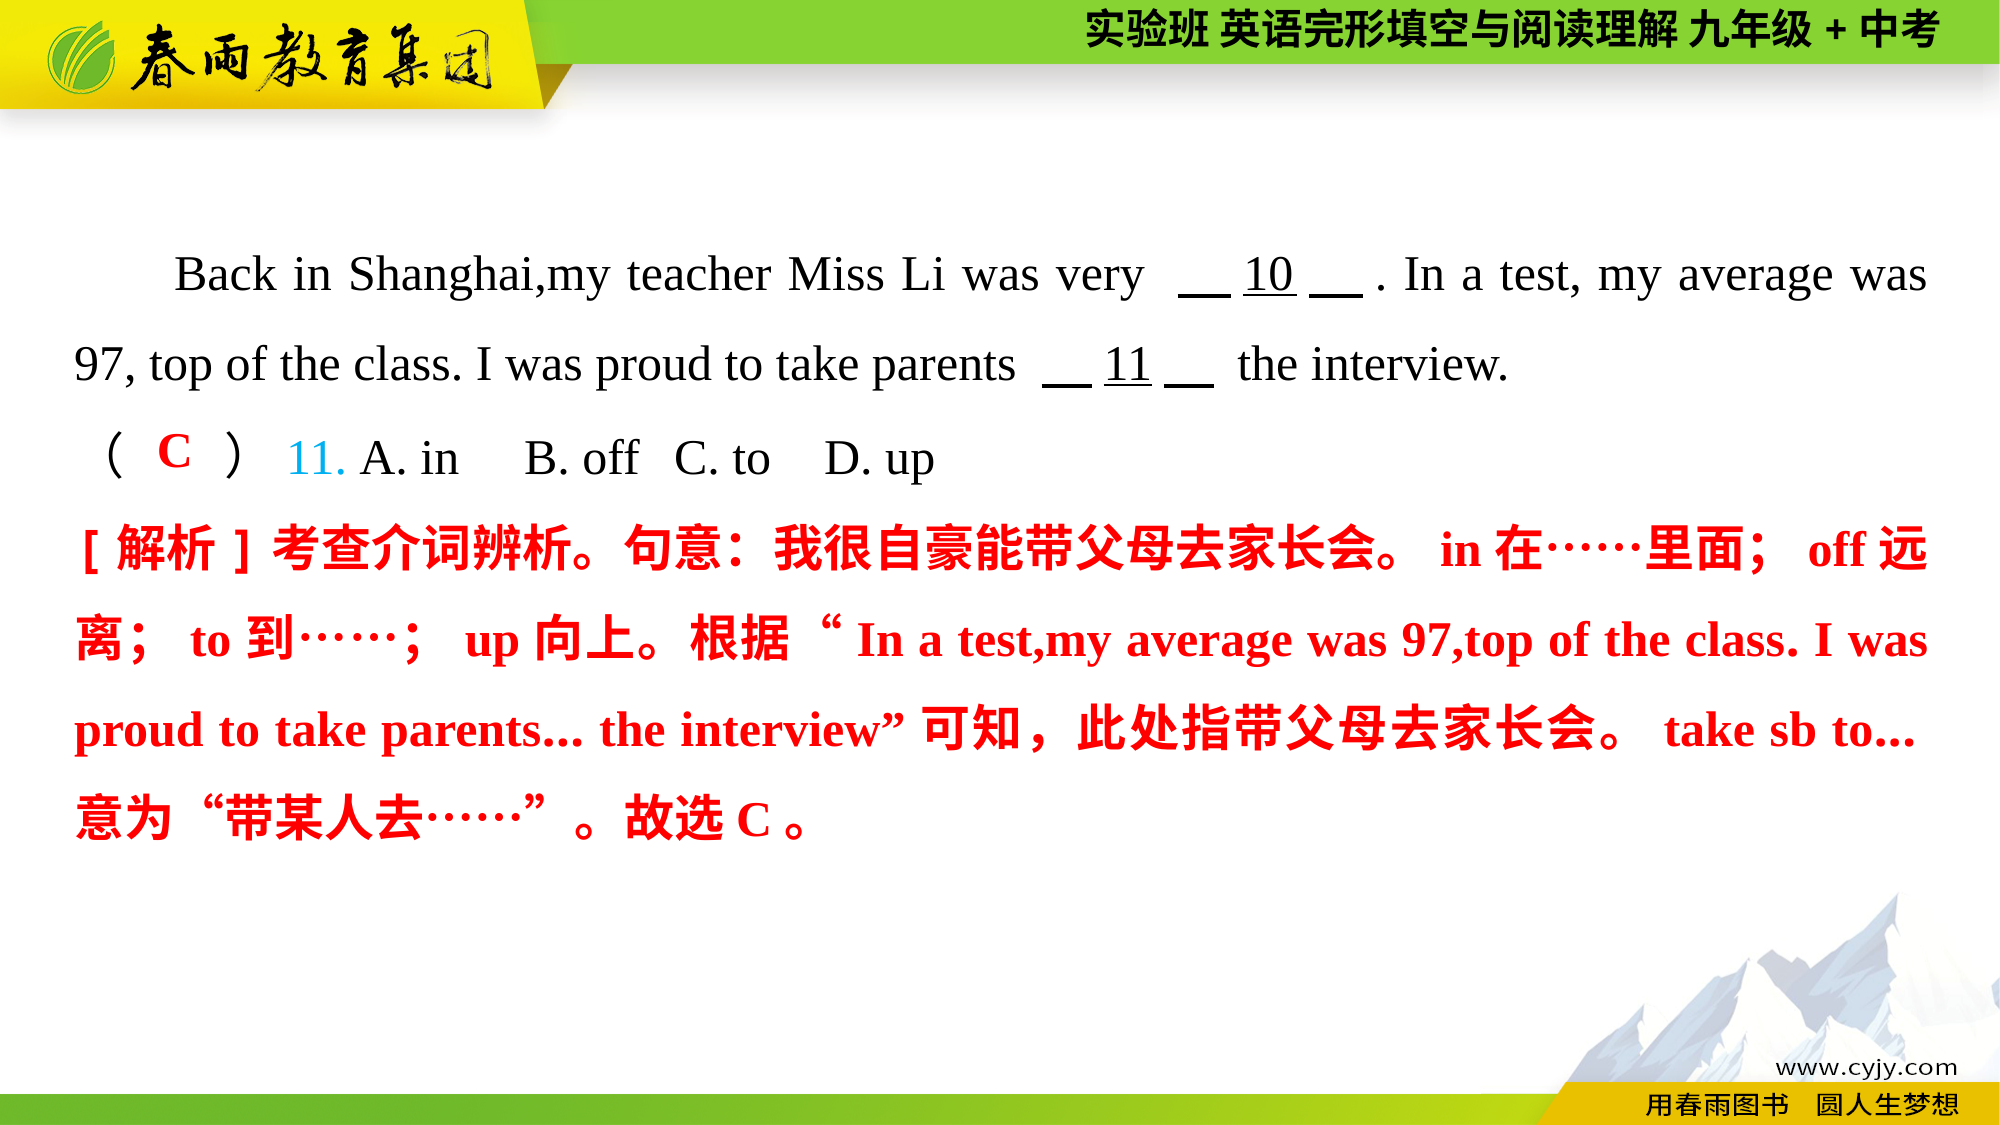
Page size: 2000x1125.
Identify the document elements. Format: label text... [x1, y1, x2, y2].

text_box [解析]考查介词辨析。句意：我很自豪能带父母去家长会。in在……里面；off远离；to到……；up向上。根据“In a test,my average was 97,top of the class. I was proud to take parents... the interview”可知，此处指带父母去家长会。take sb to...意为“带某人去……”。故选C。 [59, 493, 1944, 854]
picture [0, 0, 2000, 1125]
list Back in Shanghai,my teacher Miss Li was very 10 . In a test, my average was 97, top of the class. I was proud to take parents 11 the interview. [59, 203, 1944, 387]
text_box （ ）11. A. in B. off C. to D. up [59, 387, 1944, 493]
text_box C [141, 409, 208, 485]
